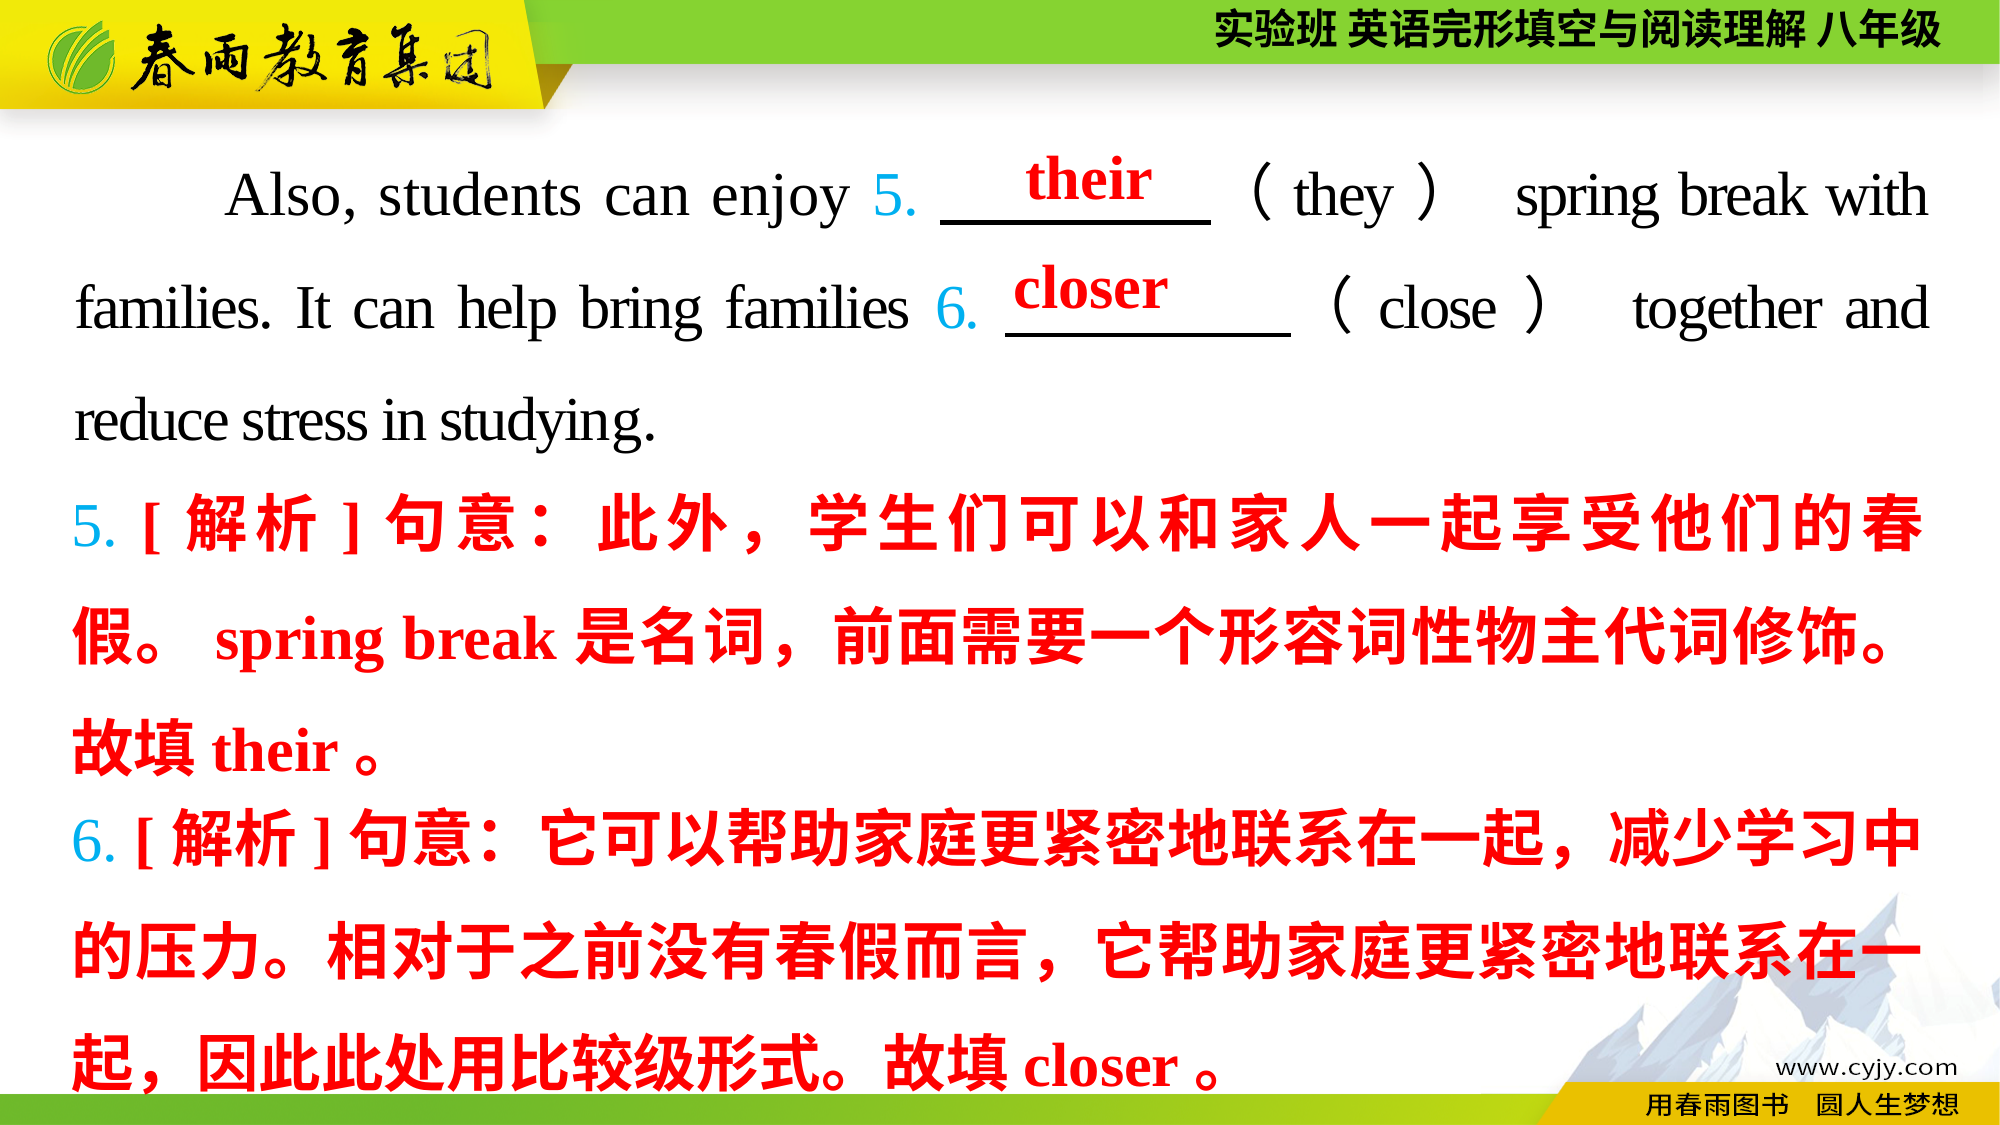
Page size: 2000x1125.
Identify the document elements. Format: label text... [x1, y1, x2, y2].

picture [0, 0, 2000, 1125]
text_box 6. [解析]句意：它可以帮助家庭更紧密地联系在一起，减少学习中的压力。相对于之前没有春假而言，它帮助家庭更紧密地联系在一起，因此此处用比较级形式。故填closer。 [56, 754, 1941, 1107]
text_box 5. [解析]句意：此外，学生们可以和家人一起享受他们的春假。spring break是名词，前面需要一个形容词性物主代词修饰。故填their。 [56, 439, 1941, 754]
text_box closer [998, 238, 1185, 329]
list Also, students can enjoy 5. （they） spring break with families. It can help bring families 6. 。（close） together and reduce stress in studying. [59, 108, 1944, 451]
text_box their [1010, 129, 1169, 219]
